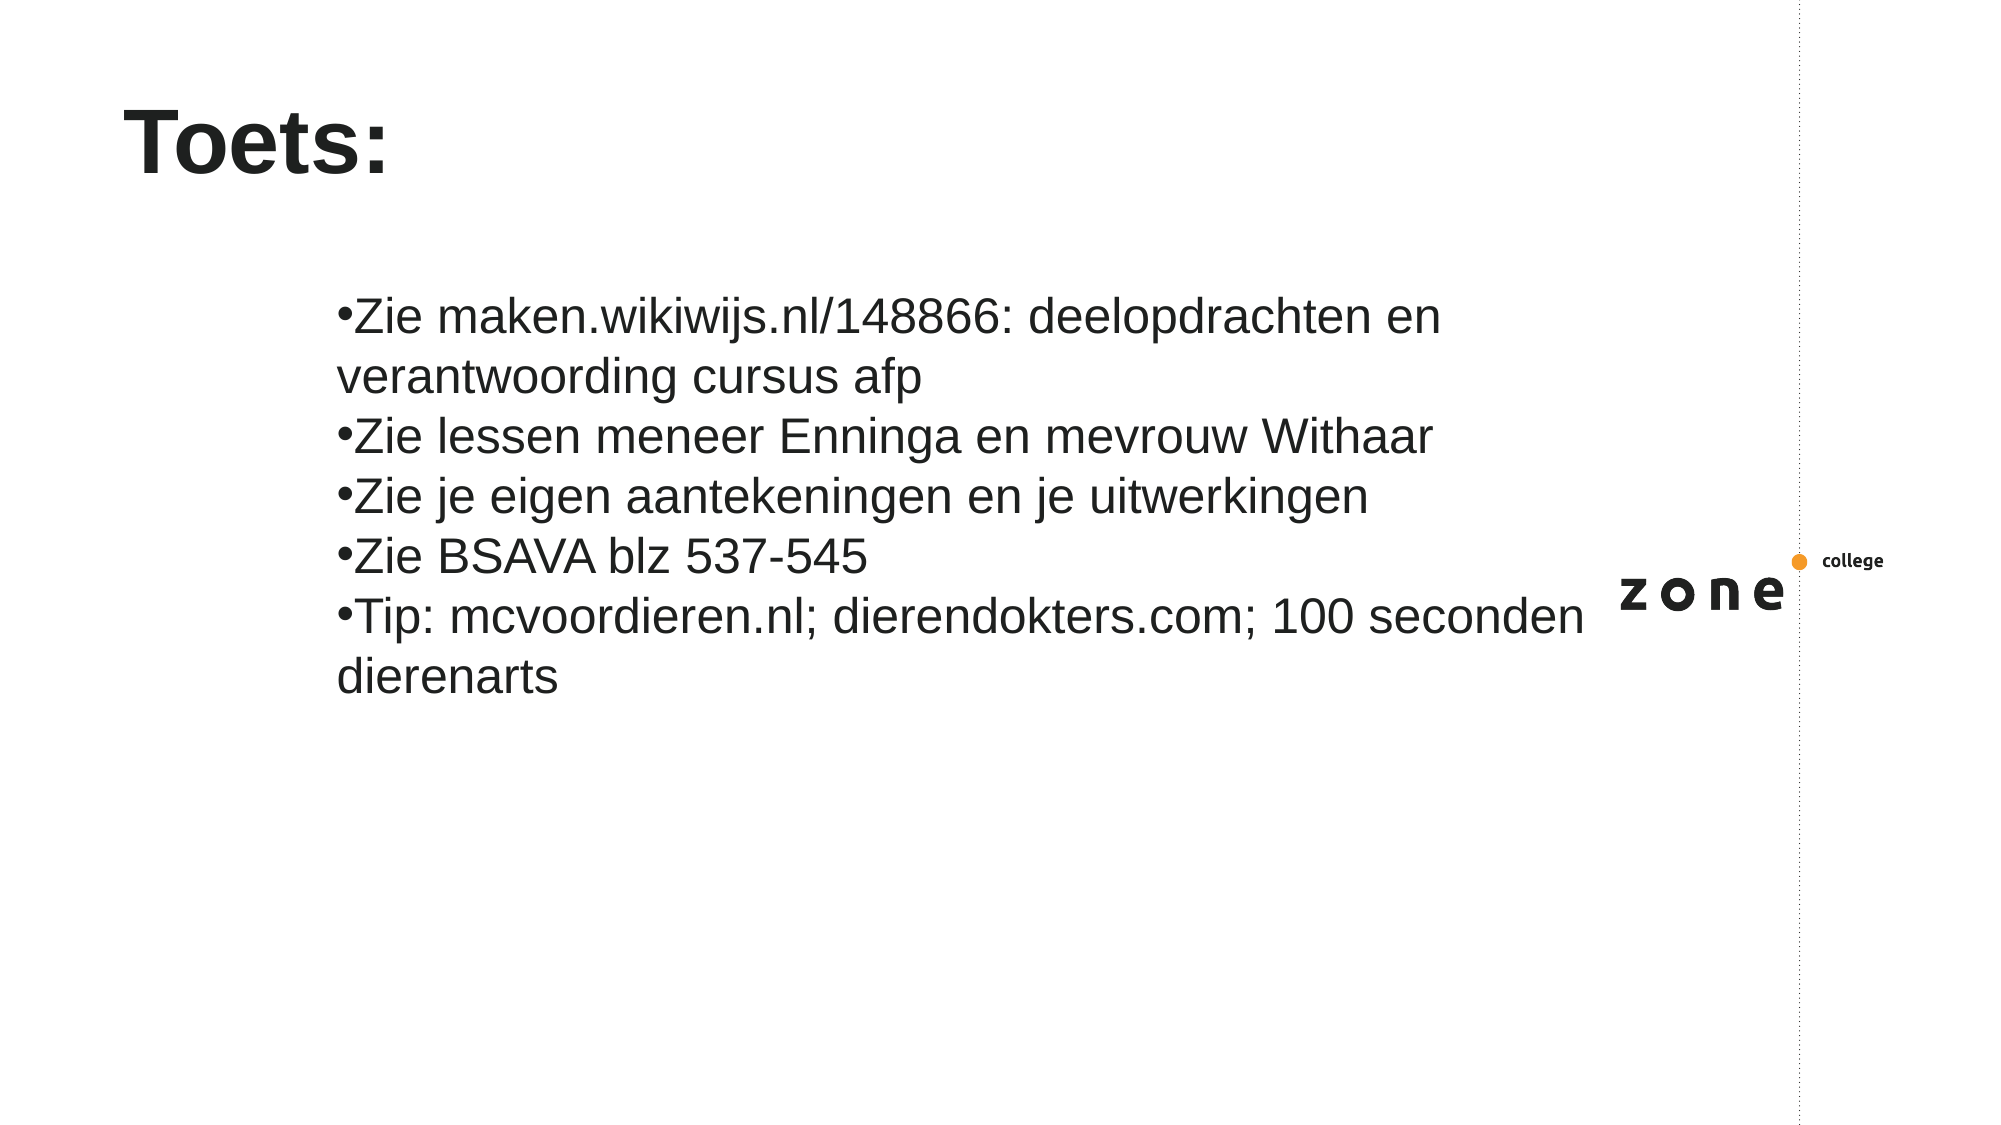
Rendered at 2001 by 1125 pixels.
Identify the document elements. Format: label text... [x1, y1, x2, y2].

picture [1596, 0, 2001, 1125]
title Toets: [124, 94, 1607, 272]
list Zie maken.wikiwijs.nl/148866: deelopdrachten en verantwoording cursus afp Zie lessen meneer Enninga en mevrouw Withaar Zie je eigen aantekeningen en je uitwerkingen Zie BSAVA blz 537-545 Tip: mcvoordieren.nl; dierendokters.com; 100 seconden dierenarts [336, 283, 1607, 998]
